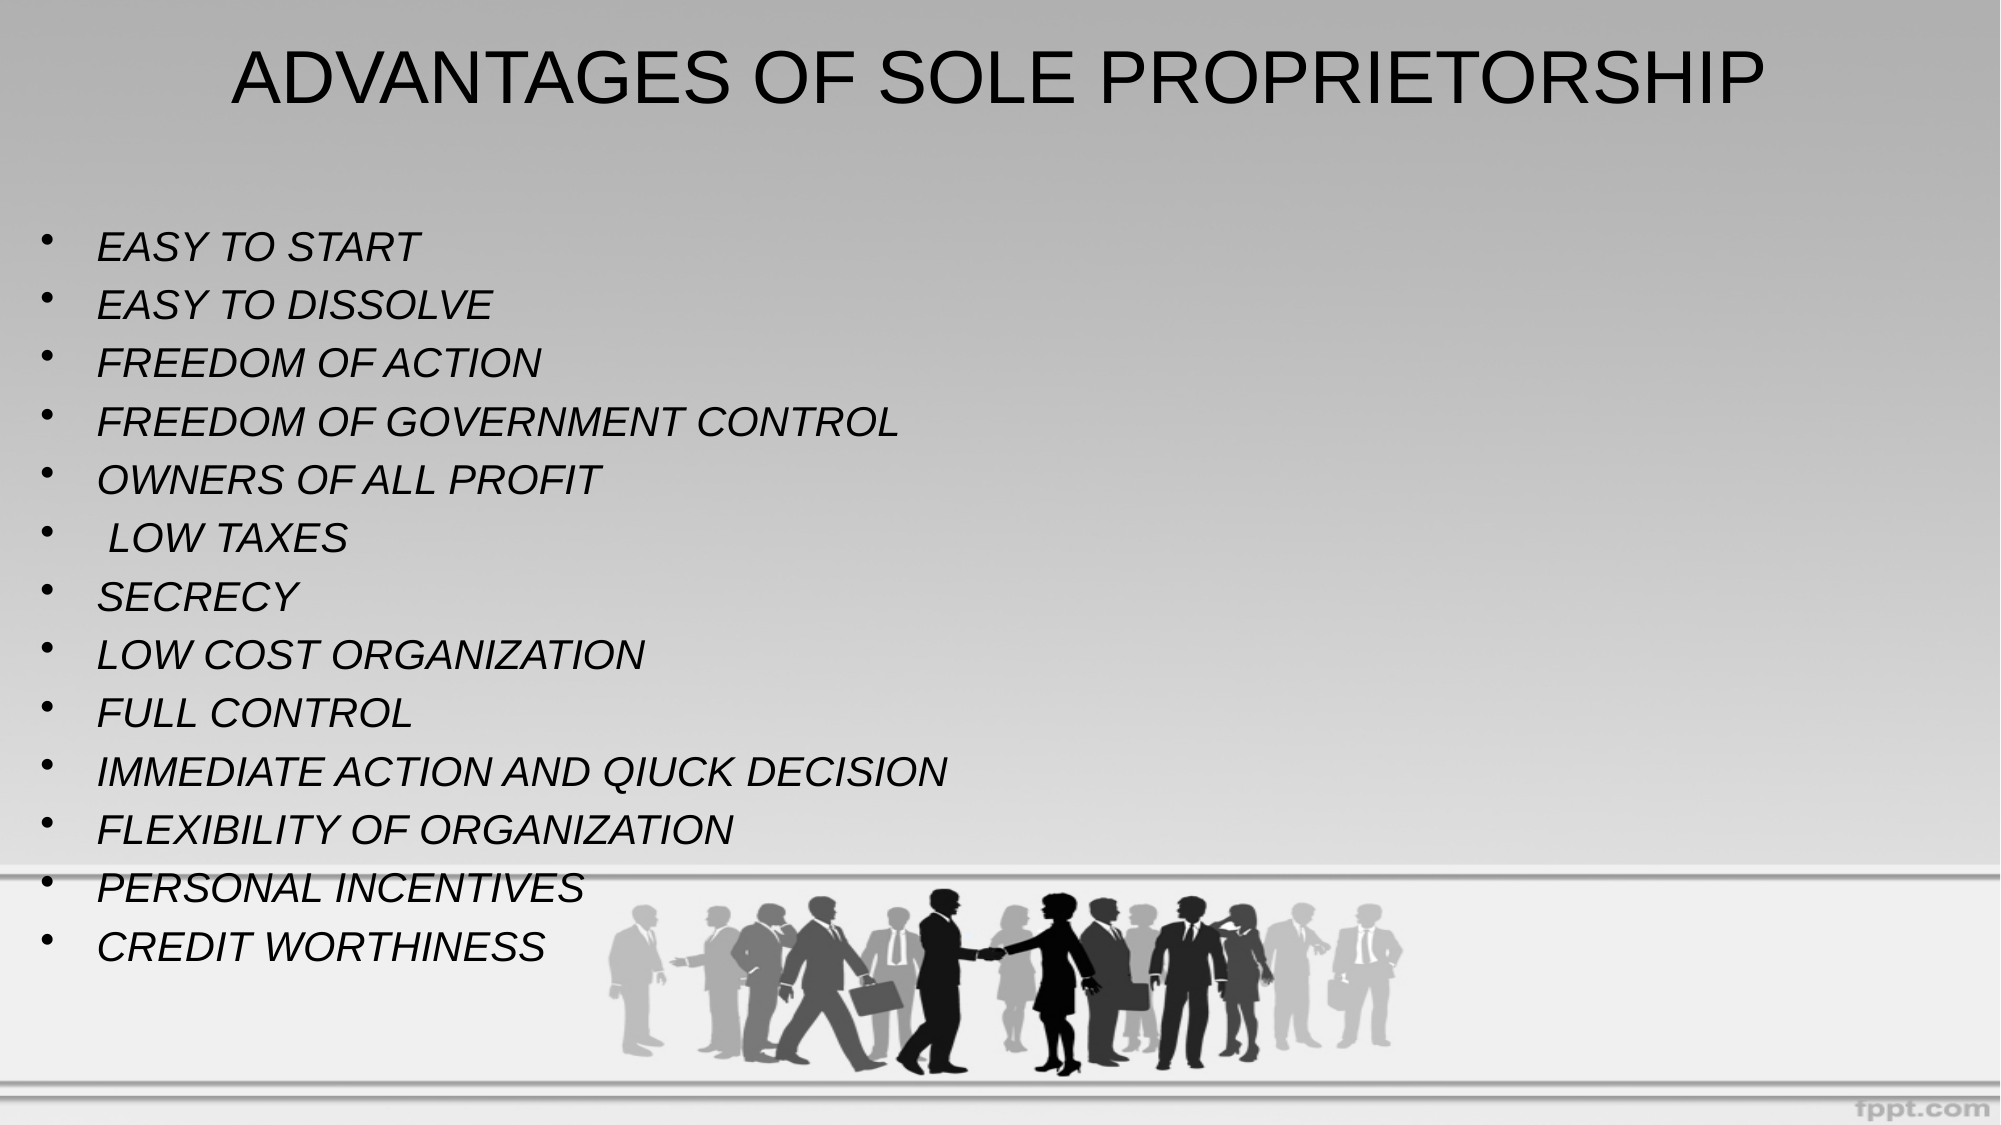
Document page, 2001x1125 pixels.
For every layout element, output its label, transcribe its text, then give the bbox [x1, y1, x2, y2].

list EASY TO START EASY TO DISSOLVE FREEDOM OF ACTION FREEDOM OF GOVERNMENT CONTROL OWNERS OF ALL PROFIT LOW TAXES SECRECY LOW COST ORGANIZATION FULL CONTROL IMMEDIATE ACTION AND QIUCK DECISION FLEXIBILITY OF ORGANIZATION PERSONAL INCENTIVES CREDIT WORTHINESS [25, 211, 1900, 1076]
title ADVANTAGES OF SOLE PROPRIETORSHIP [99, 17, 1900, 129]
picture [0, 0, 2001, 1125]
